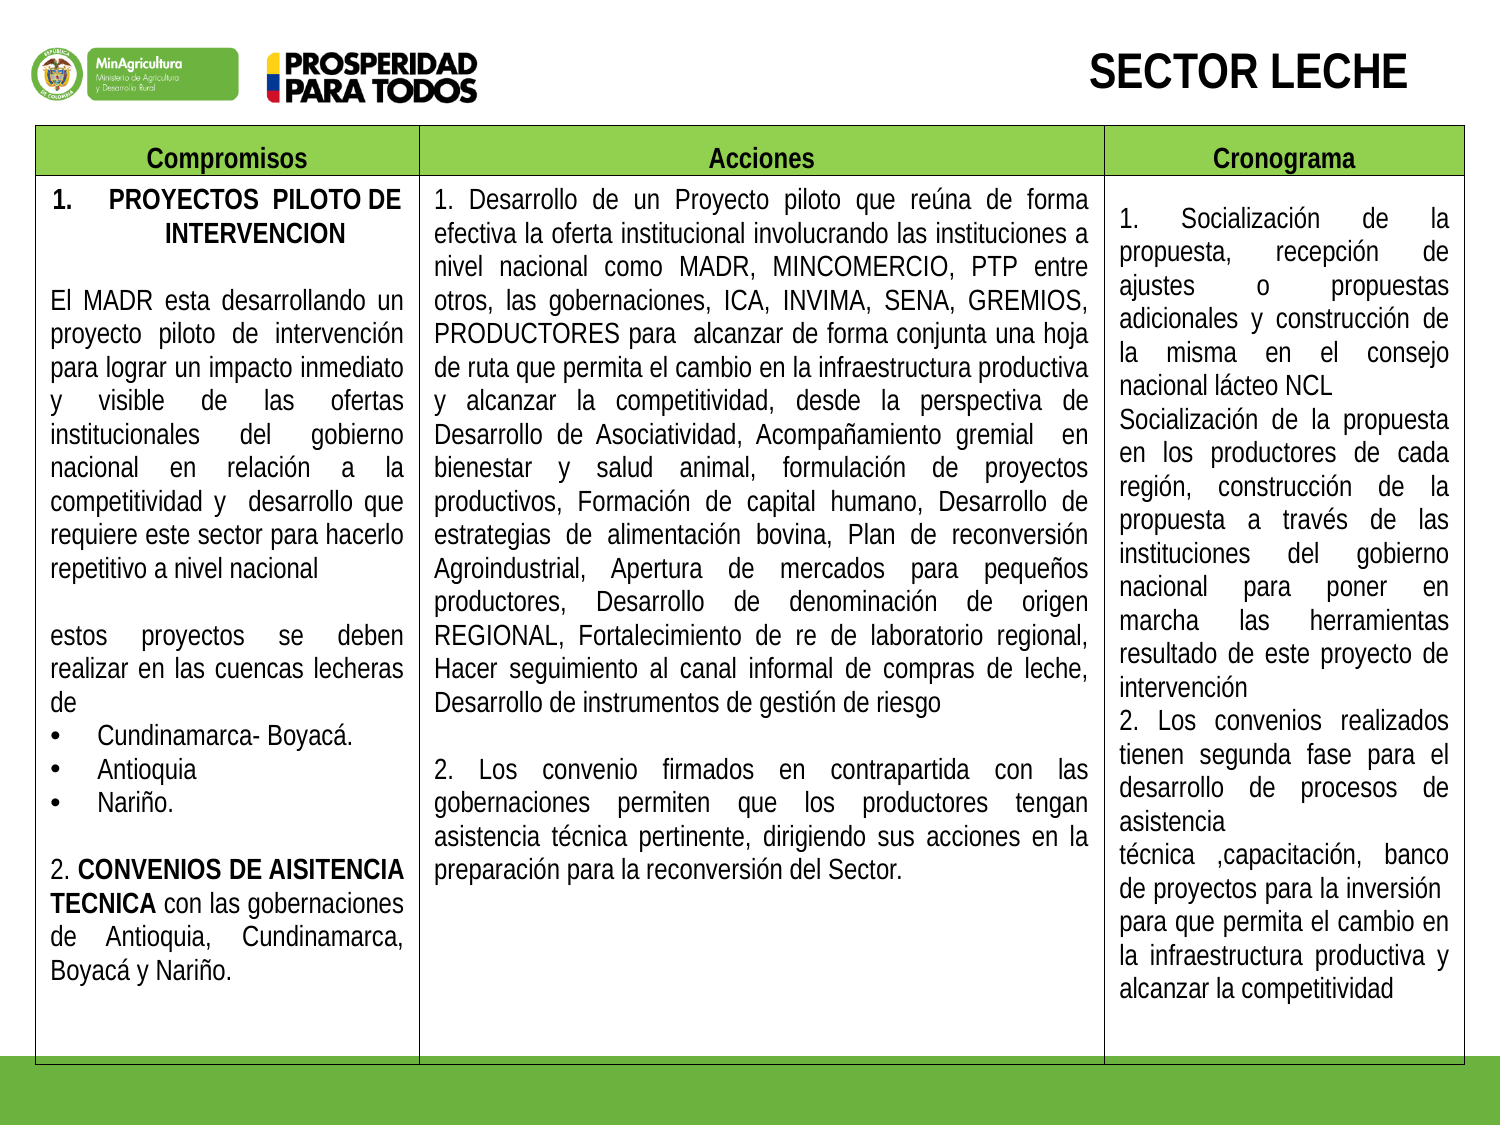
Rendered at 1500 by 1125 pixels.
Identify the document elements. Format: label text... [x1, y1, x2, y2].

picture [29, 42, 243, 105]
text_box SECTOR LECHE [744, 30, 1424, 106]
table_header Cronograma [1105, 126, 1464, 175]
text_box [0, 1056, 1500, 1125]
table_cell 1. Desarrollo de un Proyecto piloto que reúna de forma efectiva la oferta institucional involucrando las instituciones a nivel nacional como MADR, MINCOMERCIO, PTP entre otros, las gobernaciones, ICA, INVIMA, SENA, GREMIOS, PRODUCTORES para alcanzar de forma conjunta una hoja de ruta que permita el cambio en la infraestructura productiva y alcanzar la competitividad, desde la perspectiva de Desarrollo de Asociatividad, Acompañamiento gremial en bienestar y salud animal, formulación de proyectos productivos, Formación de capital humano, Desarrollo de estrategias de alimentación bovina, Plan de reconversión Agroindustrial, Apertura de mercados para pequeños productores, Desarrollo de denominación de origen REGIONAL, Fortalecimiento de re de laboratorio regional, Hacer seguimiento al canal informal de compras de leche, Desarrollo de instrumentos de gestión de riesgo 2. Los convenio firmados en contrapartida con las gobernaciones permiten que los productores tengan asistencia técnica pertinente, dirigiendo sus acciones en la preparación para la reconversión del Sector. [420, 176, 1104, 1064]
table_header Acciones [420, 126, 1104, 175]
table_header Compromisos [36, 126, 419, 175]
picture [254, 42, 485, 112]
table_cell 1. Socialización de la propuesta, recepción de ajustes o propuestas adicionales y construcción de la misma en el consejo nacional lácteo NCL Socialización de la propuesta en los productores de cada región, construcción de la propuesta a través de las instituciones del gobierno nacional para poner en marcha las herramientas resultado de este proyecto de intervención 2. Los convenios realizados tienen segunda fase para el desarrollo de procesos de asistencia técnica ,capacitación, banco de proyectos para la inversión para que permita el cambio en la infraestructura productiva y alcanzar la competitividad [1105, 176, 1464, 1064]
table_cell PROYECTOS PILOTO DE INTERVENCION El MADR esta desarrollando un proyecto piloto de intervención para lograr un impacto inmediato y visible de las ofertas institucionales del gobierno nacional en relación a la competitividad y desarrollo que requiere este sector para hacerlo repetitivo a nivel nacional estos proyectos se deben realizar en las cuencas lecheras de Cundinamarca- Boyacá. Antioquia Nariño. 2. CONVENIOS DE AISITENCIA TECNICA con las gobernaciones de Antioquia, Cundinamarca, Boyacá y Nariño. [36, 176, 419, 1064]
